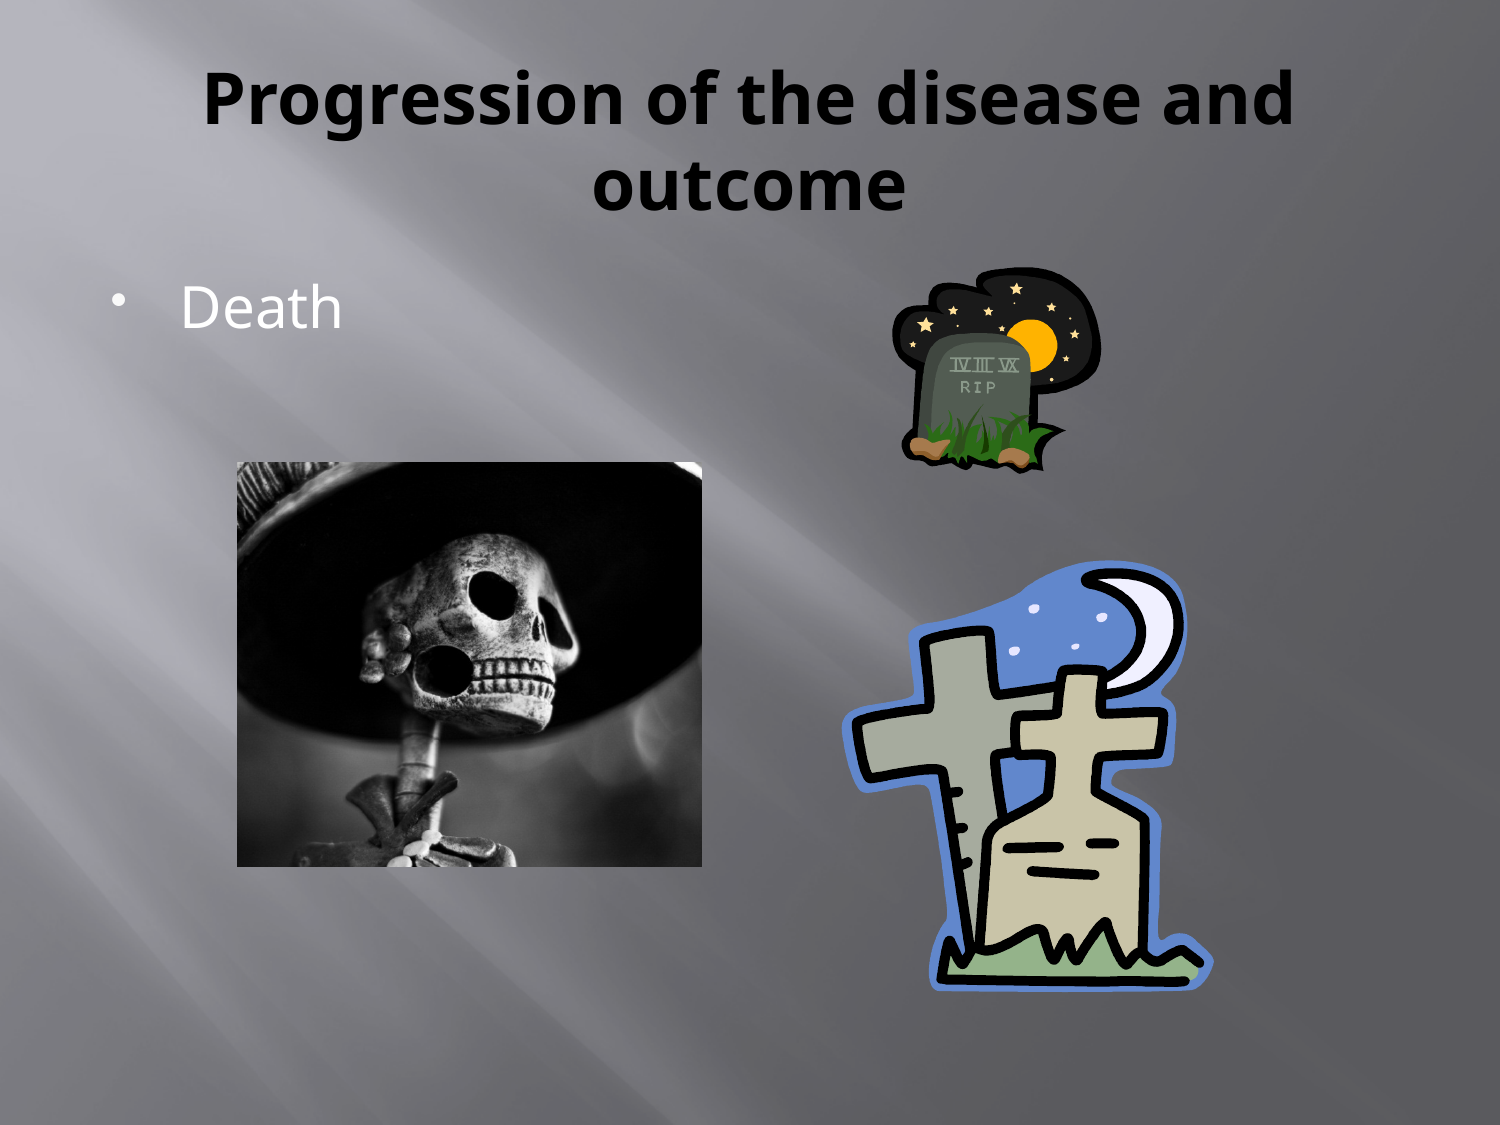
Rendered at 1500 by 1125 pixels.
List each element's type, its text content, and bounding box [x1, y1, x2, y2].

picture [237, 462, 702, 868]
title Progression of the disease and outcome [75, 45, 1425, 233]
list Death [75, 262, 1425, 1035]
picture [837, 555, 1219, 998]
picture [887, 262, 1107, 480]
